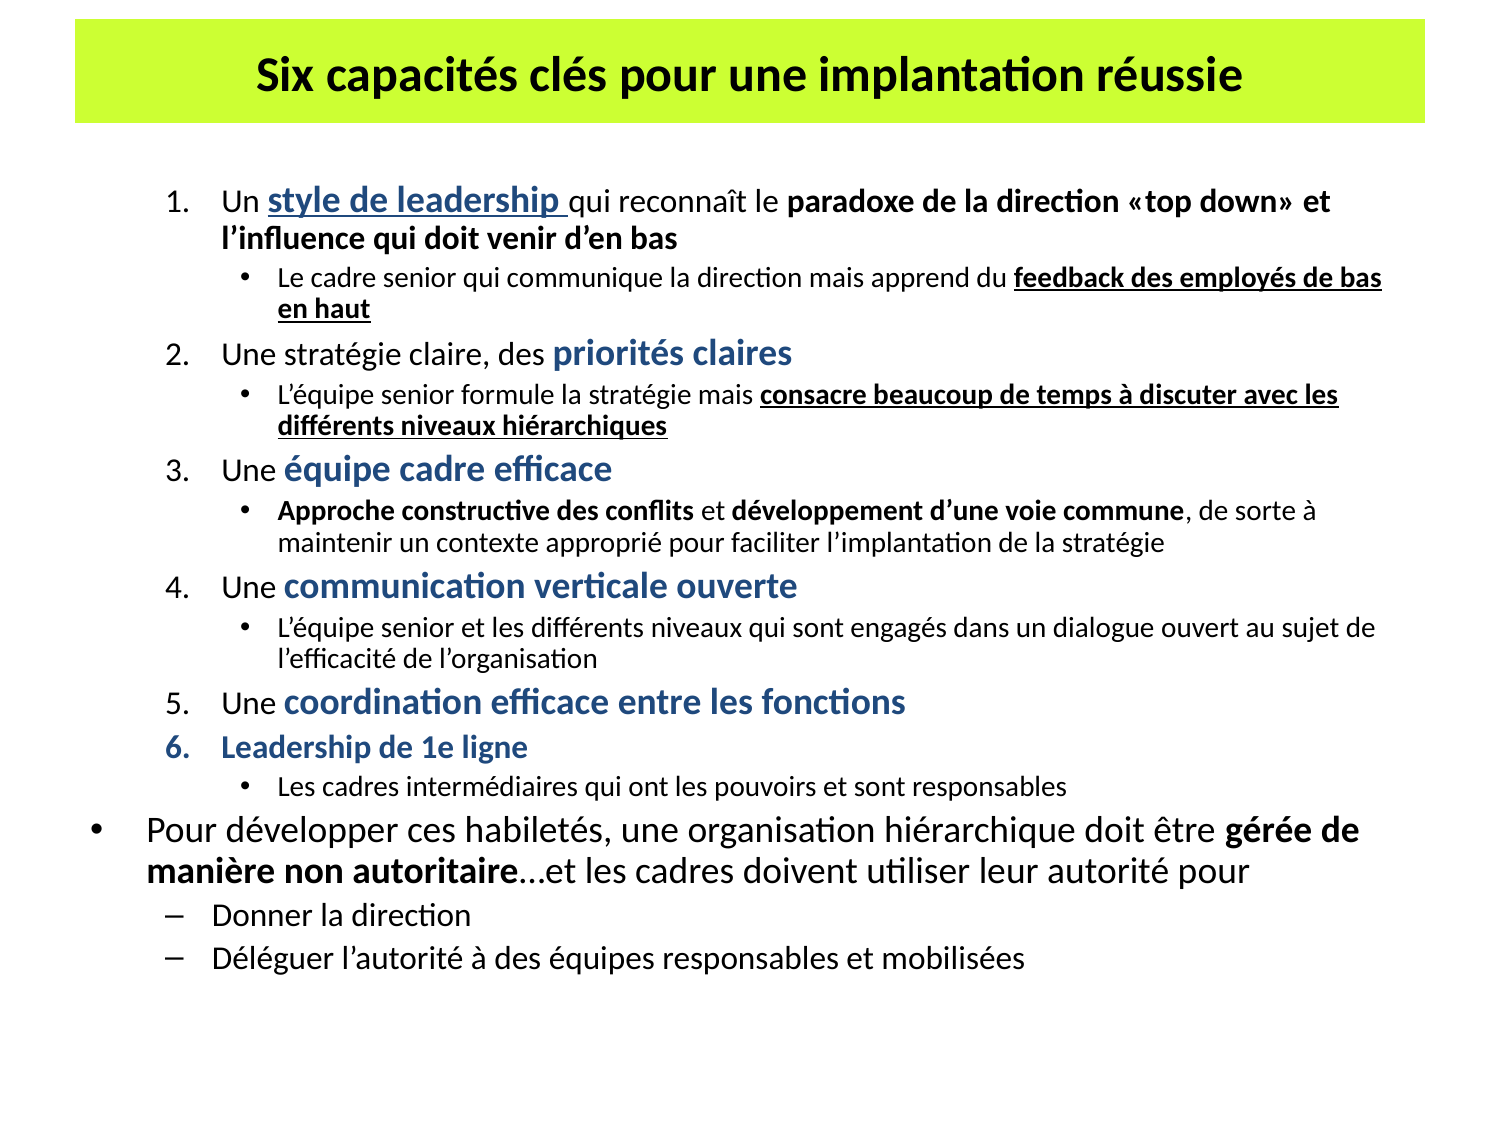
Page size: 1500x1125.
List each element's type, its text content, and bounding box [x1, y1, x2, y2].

title Six capacités clés pour une implantation réussie [75, 19, 1425, 123]
list Un style de leadership qui reconnaît le paradoxe de la direction «top down» et l’influence qui doit venir d’en bas Le cadre senior qui communique la direction mais apprend du feedback des employés de bas en haut Une stratégie claire, des priorités claires L’équipe senior formule la stratégie mais consacre beaucoup de temps à discuter avec les différents niveaux hiérarchiques Une équipe cadre efficace Approche constructive des conflits et développement d’une voie commune, de sorte à maintenir un contexte approprié pour faciliter l’implantation de la stratégie Une communication verticale ouverte L’équipe senior et les différents niveaux qui sont engagés dans un dialogue ouvert au sujet de l’efficacité de l’organisation Une coordination efficace entre les fonctions Leadership de 1e ligne Les cadres intermédiaires qui ont les pouvoirs et sont responsables Pour développer ces habiletés, une organisation hiérarchique doit être gérée de manière non autoritaire…et les cadres doivent utiliser leur autorité pour Donner la direction Déléguer l’autorité à des équipes responsables et mobilisées [75, 172, 1425, 1083]
